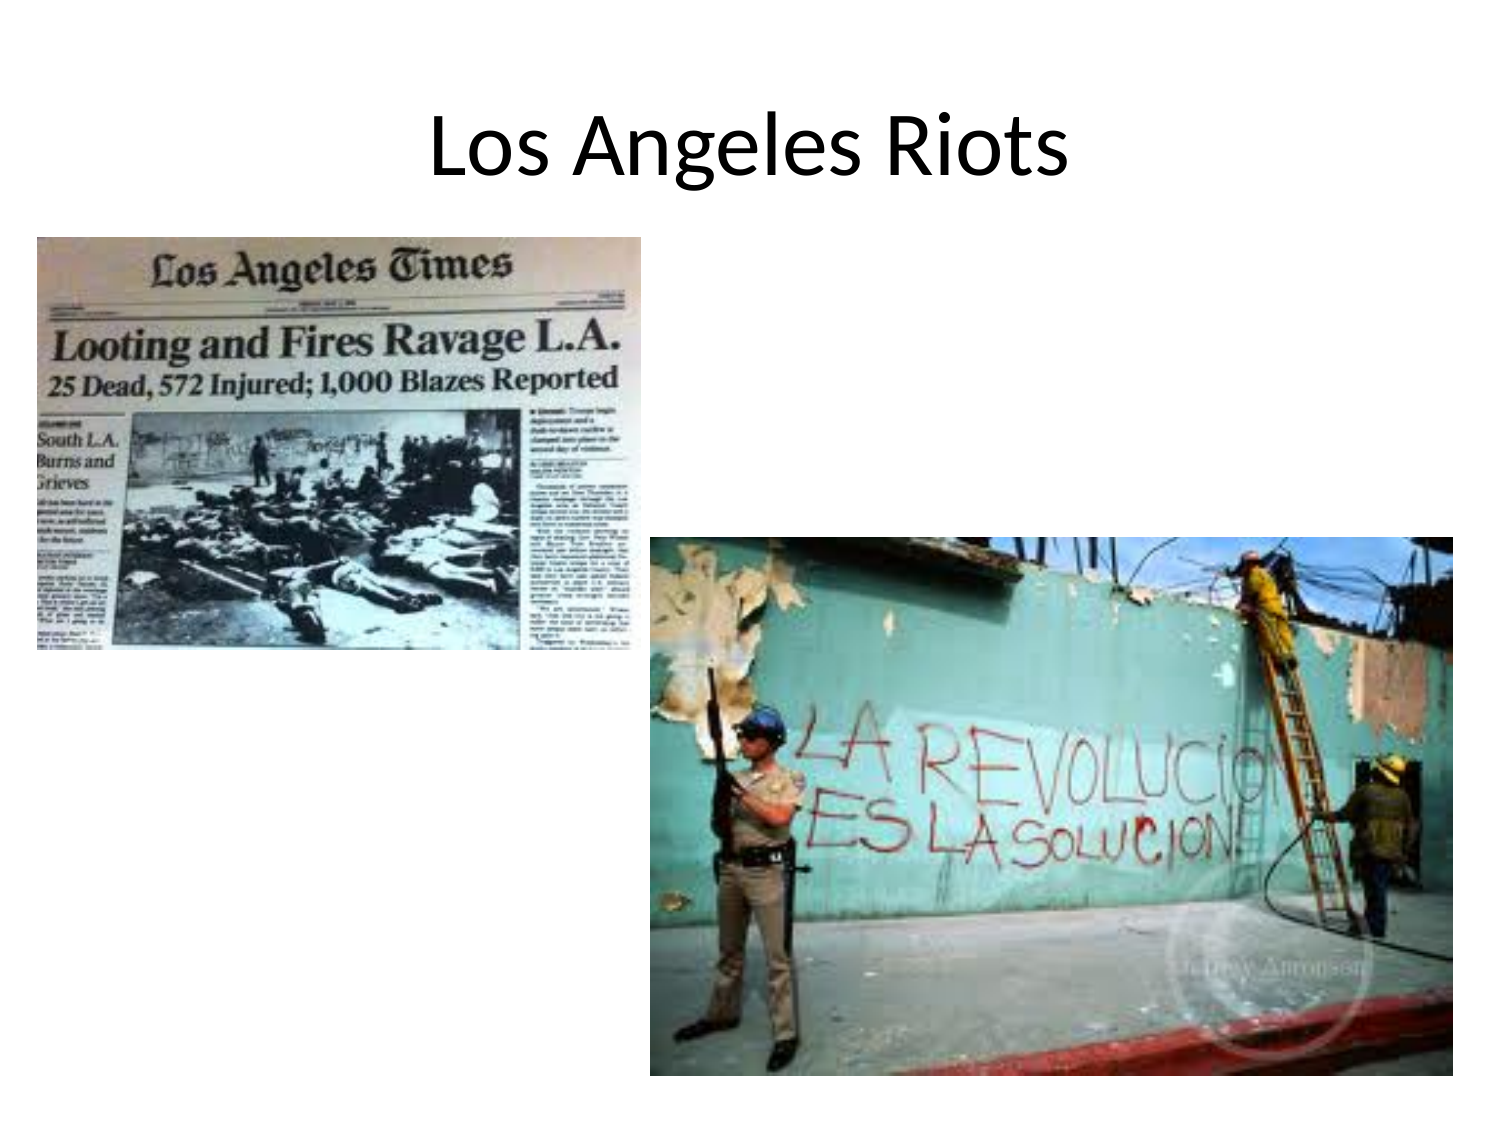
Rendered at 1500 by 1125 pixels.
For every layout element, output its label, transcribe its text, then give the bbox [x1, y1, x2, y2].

title Los Angeles Riots [75, 45, 1425, 233]
picture [37, 237, 641, 651]
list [649, 536, 1453, 1077]
